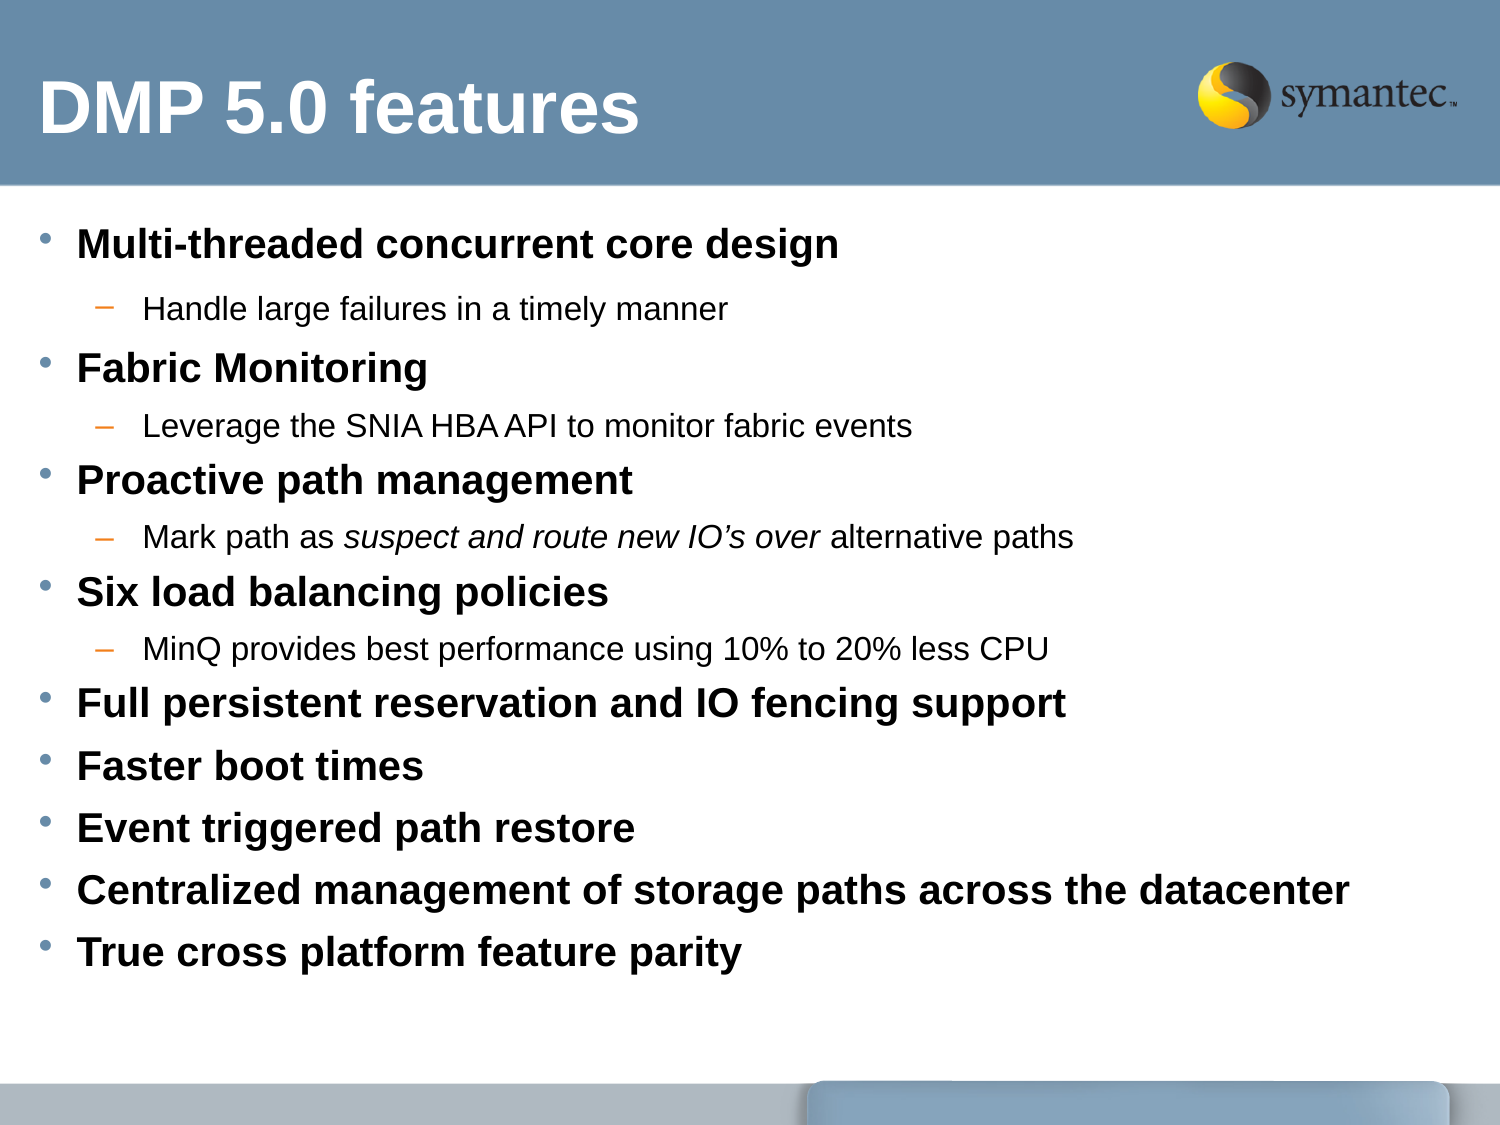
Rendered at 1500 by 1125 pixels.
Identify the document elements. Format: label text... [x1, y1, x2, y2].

picture [757, 1080, 1500, 1125]
list Multi‐threaded concurrent core design Handle large failures in a timely manner Fabric Monitoring Leverage the SNIA HBA API to monitor fabric events Proactive path management Mark path as suspect and route new IO’s over alternative paths Six load balancing policies MinQ provides best performance using 10% to 20% less CPU Full persistent reservation and IO fencing support Faster boot times Event triggered path restore Centralized management of storage paths across the datacenter True cross platform feature parity [23, 213, 1374, 956]
title DMP 5.0 features [23, 24, 1123, 182]
picture [1159, 0, 1500, 132]
